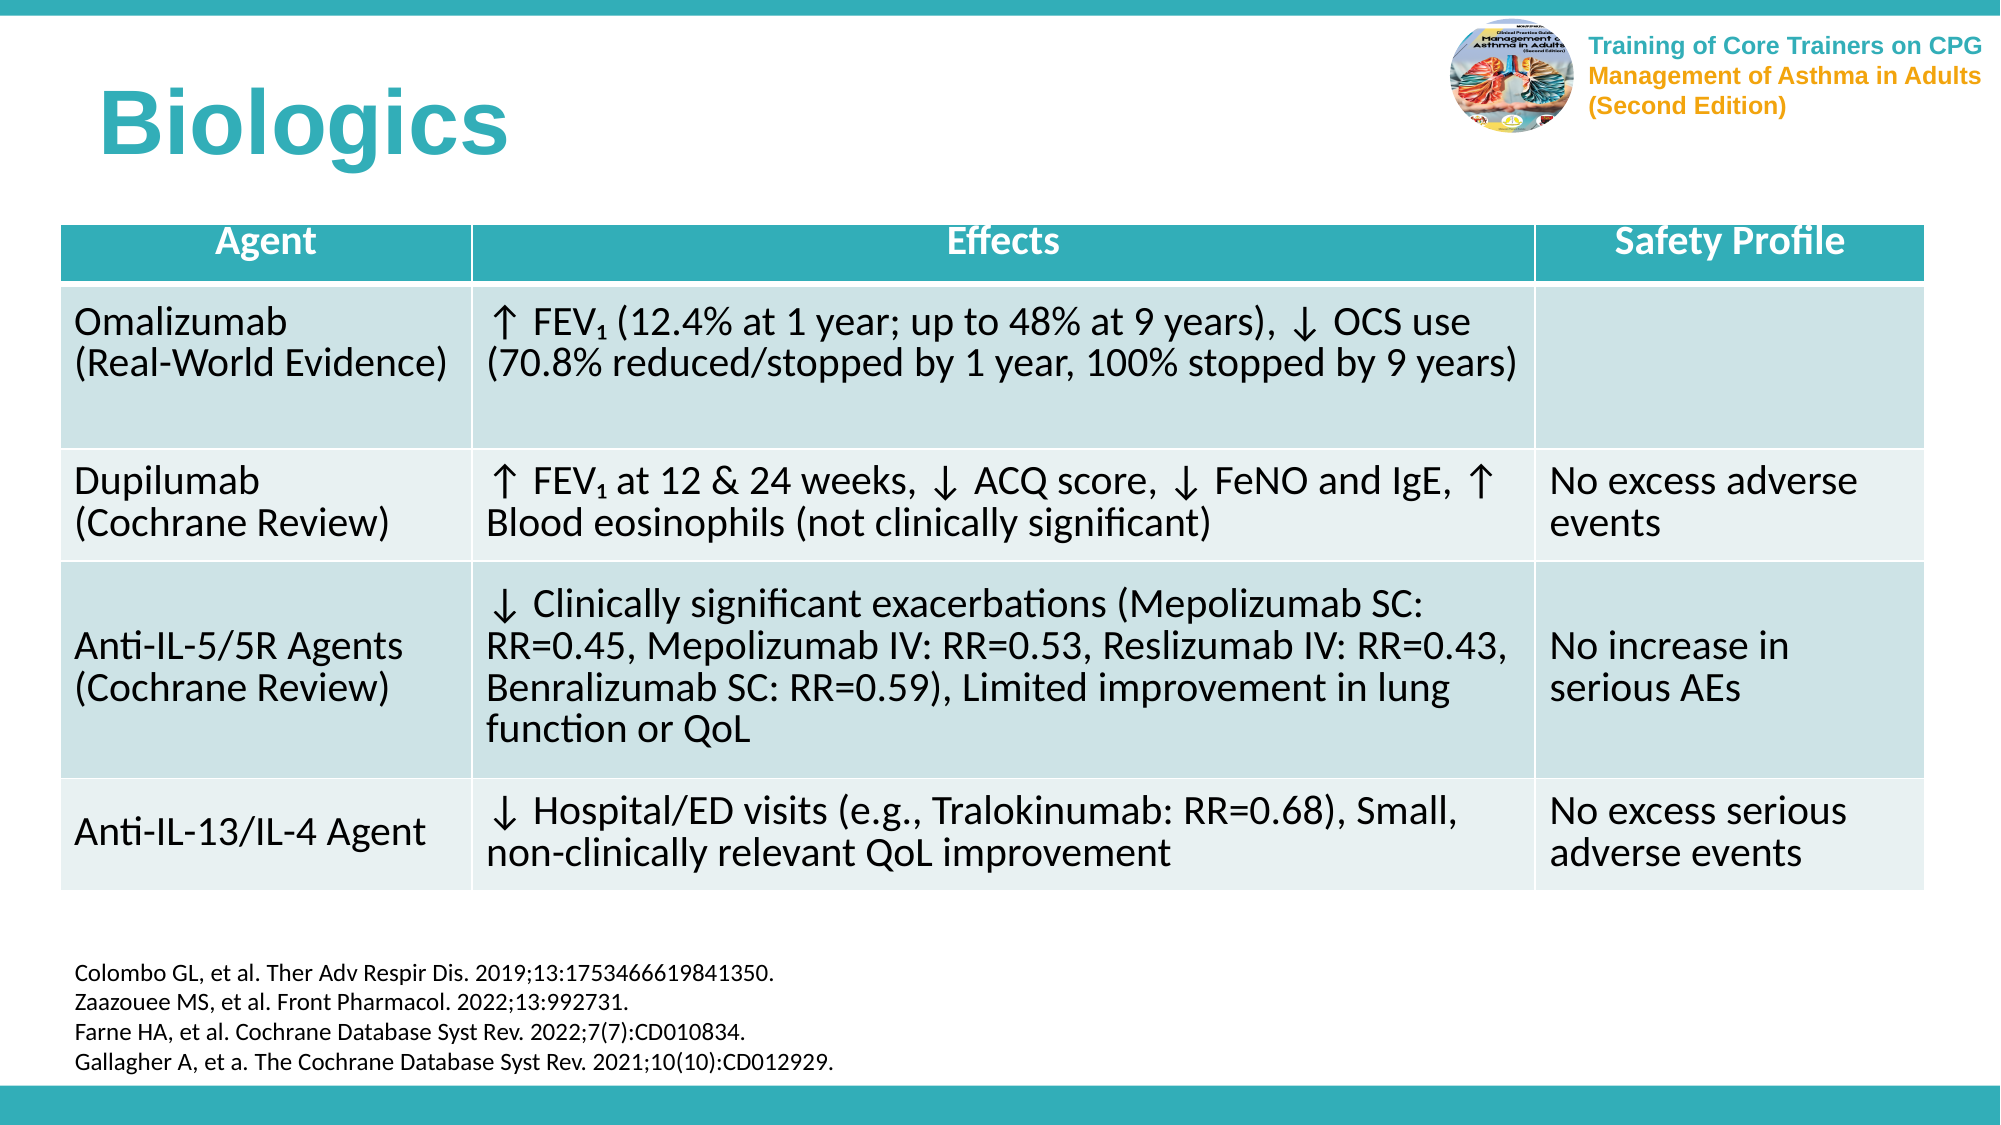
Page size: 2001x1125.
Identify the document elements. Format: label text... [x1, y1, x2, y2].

text_box Colombo GL, et al. Ther Adv Respir Dis. 2019;13:1753466619841350. Zaazouee MS, et al. Front Pharmacol. 2022;13:992731. Farne HA, et al. Cochrane Database Syst Rev. 2022;7(7):CD010834. Gallagher A, et a. The Cochrane Database Syst Rev. 2021;10(10):CD012929. [59, 948, 2000, 1084]
table_header Effects [473, 225, 1534, 281]
table_header Safety Profile [1536, 225, 1924, 281]
table_cell No increase in serious AEs [1536, 562, 1924, 778]
table_cell ↓ Clinically significant exacerbations (Mepolizumab SC: RR=0.45, Mepolizumab IV: RR=0.53, Reslizumab IV: RR=0.43, Benralizumab SC: RR=0.59), Limited improvement in lung function or QoL [473, 562, 1534, 778]
table_cell Omalizumab (Real-World Evidence) [61, 287, 471, 448]
table_cell Dupilumab (Cochrane Review) [61, 450, 471, 560]
table_cell Anti-IL-5/5R Agents (Cochrane Review) [61, 562, 471, 778]
table_cell No excess adverse events [1536, 450, 1924, 560]
text_box Biologics [83, 55, 526, 181]
table_header Agent [61, 225, 471, 281]
table_cell ↑ FEV₁ (12.4% at 1 year; up to 48% at 9 years), ↓ OCS use (70.8% reduced/stopped by 1 year, 100% stopped by 9 years) [473, 287, 1534, 448]
table_cell [1536, 287, 1924, 448]
table_cell Anti-IL-13/IL-4 Agent [61, 779, 471, 890]
table_cell No excess serious adverse events [1536, 779, 1924, 890]
table_cell ↓ Hospital/ED visits (e.g., Tralokinumab: RR=0.68), Small, non-clinically relevant QoL improvement [473, 779, 1534, 890]
table_cell ↑ FEV₁ at 12 & 24 weeks, ↓ ACQ score, ↓ FeNO and IgE, ↑ Blood eosinophils (not clinically significant) [473, 450, 1534, 560]
picture [1449, 18, 1574, 133]
